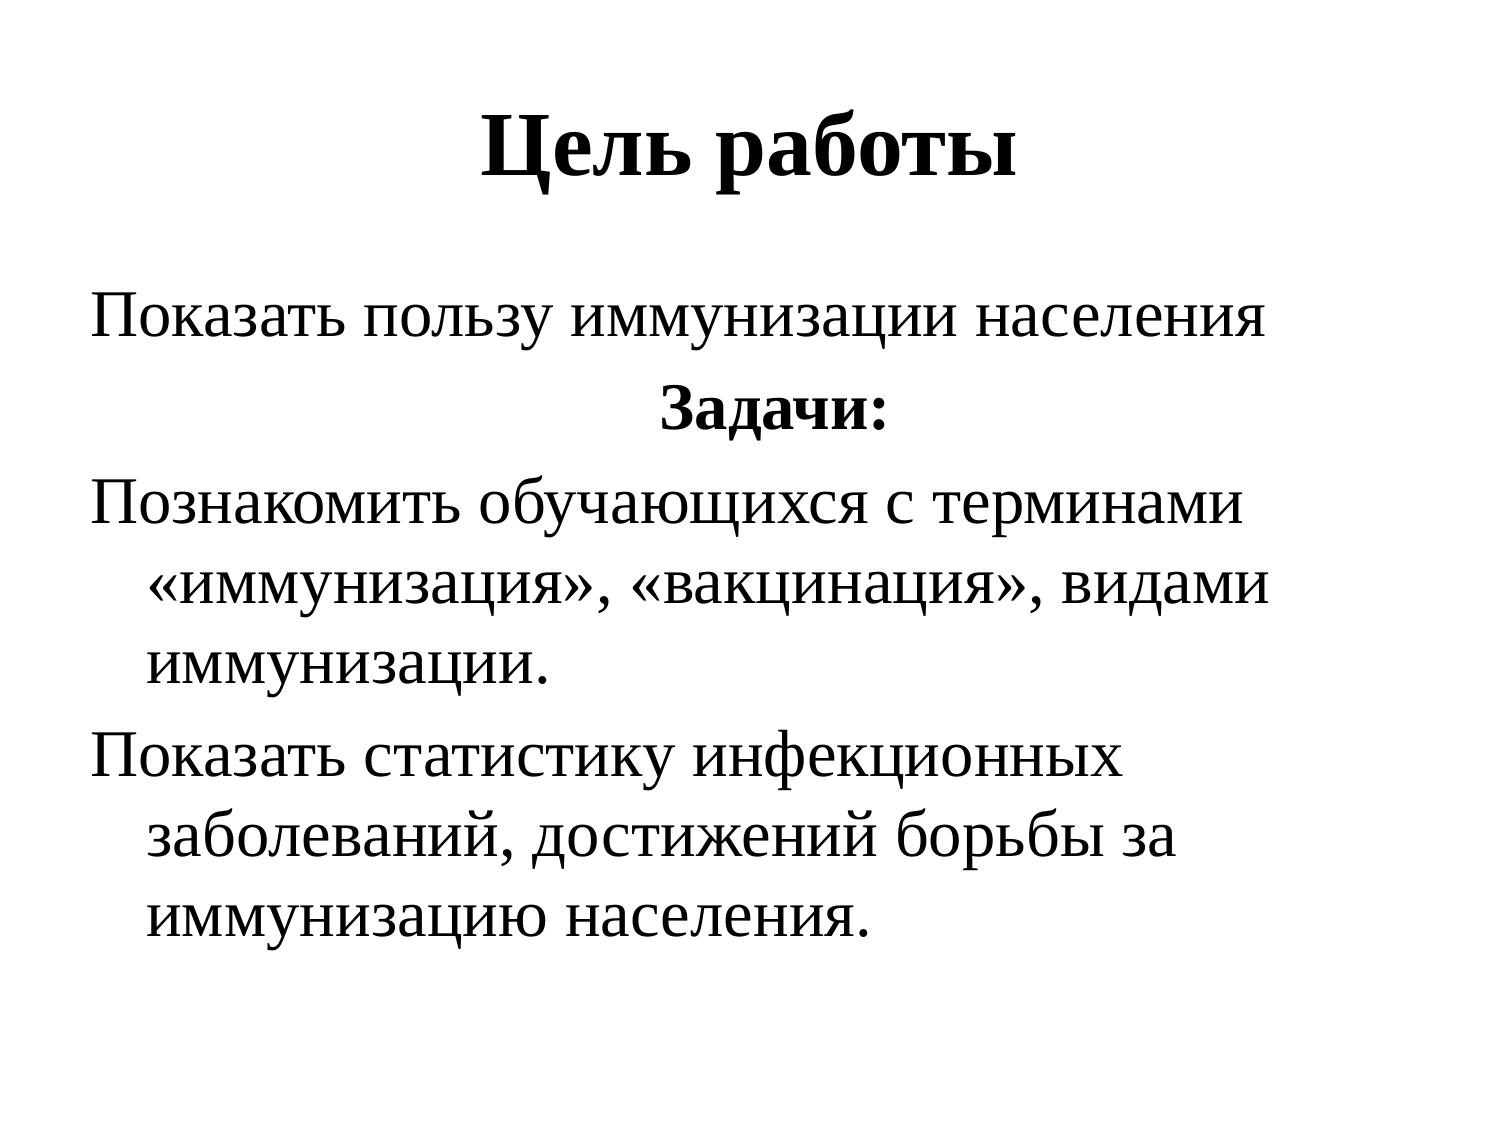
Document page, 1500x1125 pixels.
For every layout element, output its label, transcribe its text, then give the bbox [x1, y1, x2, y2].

list Показать пользу иммунизации населения Задачи: Познакомить обучающихся с терминами «иммунизация», «вакцинация», видами иммунизации. Показать статистику инфекционных заболеваний, достижений борьбы за иммунизацию населения. [75, 262, 1425, 1005]
title Цель работы [75, 45, 1425, 233]
